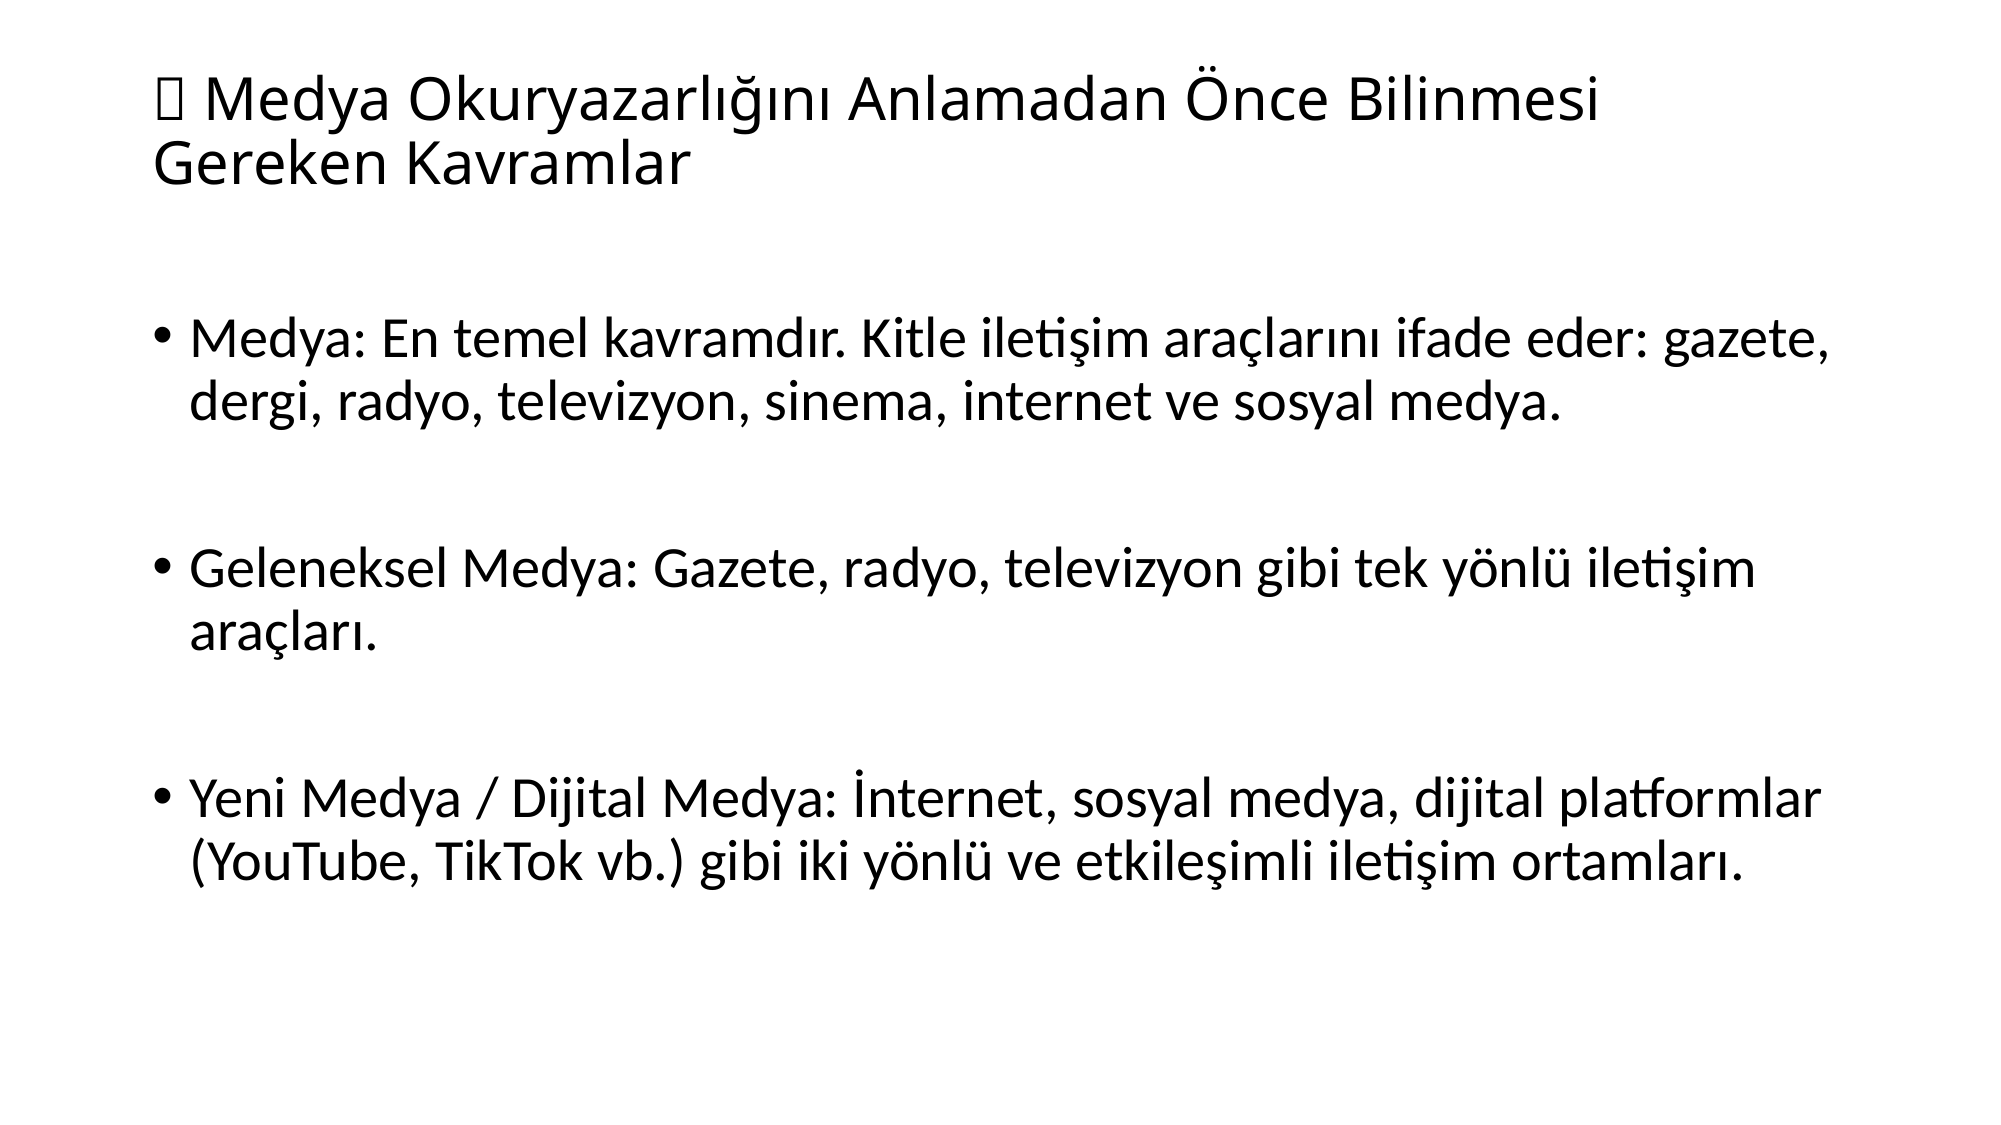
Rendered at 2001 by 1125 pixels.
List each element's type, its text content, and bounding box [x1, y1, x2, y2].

list Medya: En temel kavramdır. Kitle iletişim araçlarını ifade eder: gazete, dergi, radyo, televizyon, sinema, internet ve sosyal medya. Geleneksel Medya: Gazete, radyo, televizyon gibi tek yönlü iletişim araçları. Yeni Medya / Dijital Medya: İnternet, sosyal medya, dijital platformlar (YouTube, TikTok vb.) gibi iki yönlü ve etkileşimli iletişim ortamları. [137, 299, 1863, 1014]
title 📌 Medya Okuryazarlığını Anlamadan Önce Bilinmesi Gereken Kavramlar [137, 59, 1863, 278]
